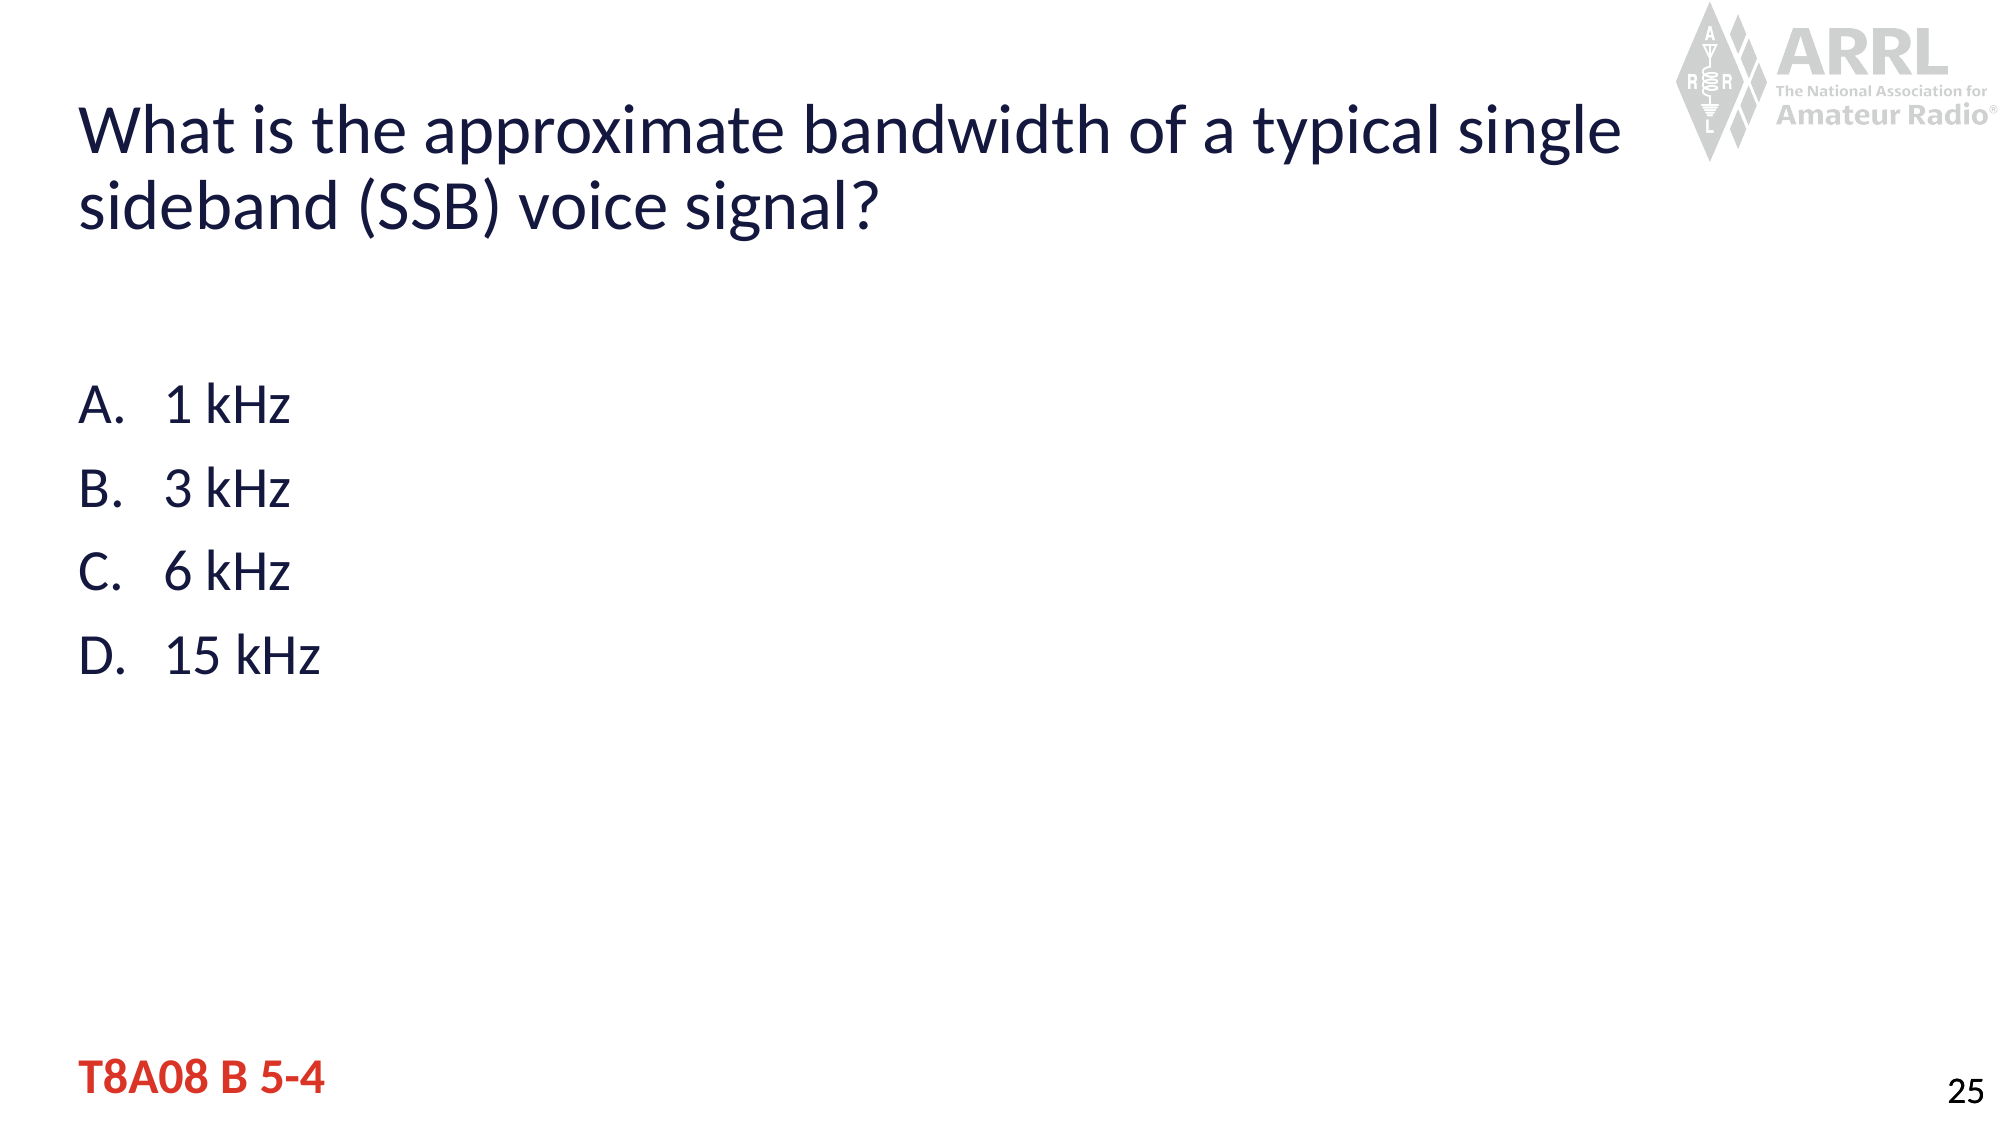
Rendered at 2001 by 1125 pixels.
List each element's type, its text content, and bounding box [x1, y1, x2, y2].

list 1 kHz 3 kHz 6 kHz 15 kHz [63, 365, 1863, 989]
title What is the approximate bandwidth of a typical single sideband (SSB) voice signal? [63, 59, 1863, 278]
picture [1674, 0, 2000, 164]
text_box T8A08 B 5-4 [63, 1036, 921, 1112]
